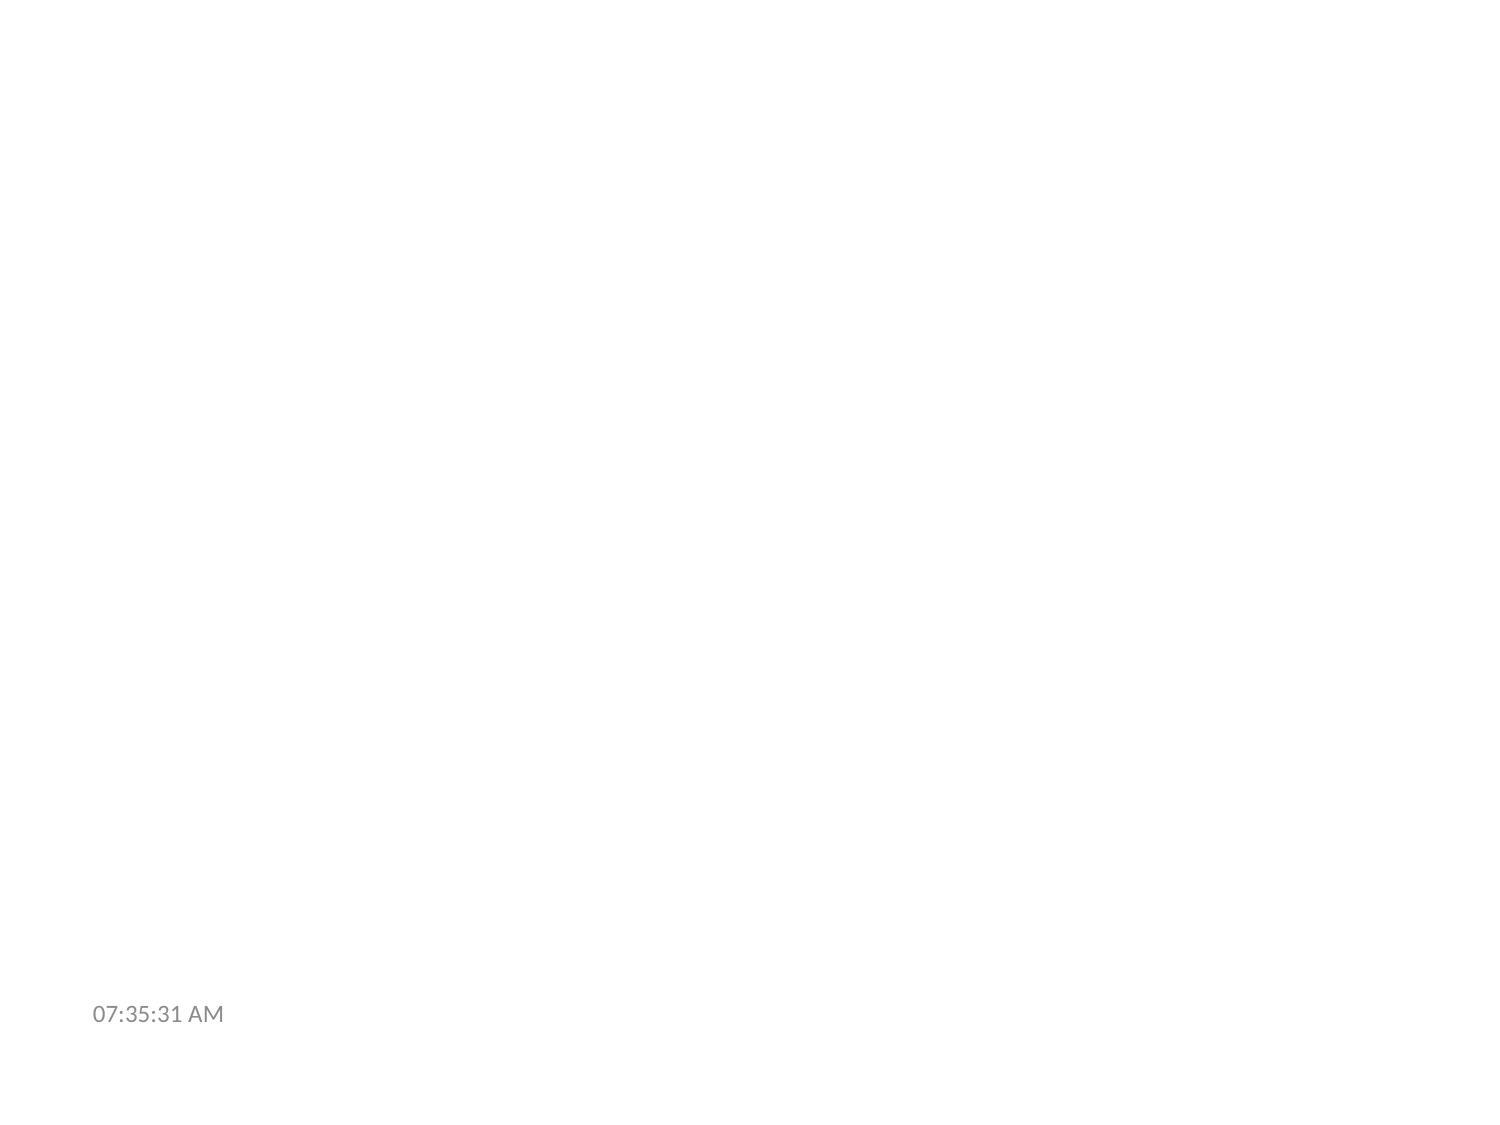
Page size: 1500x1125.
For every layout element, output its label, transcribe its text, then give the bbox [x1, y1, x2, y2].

text_box 3:35:09 PM [77, 982, 428, 1043]
